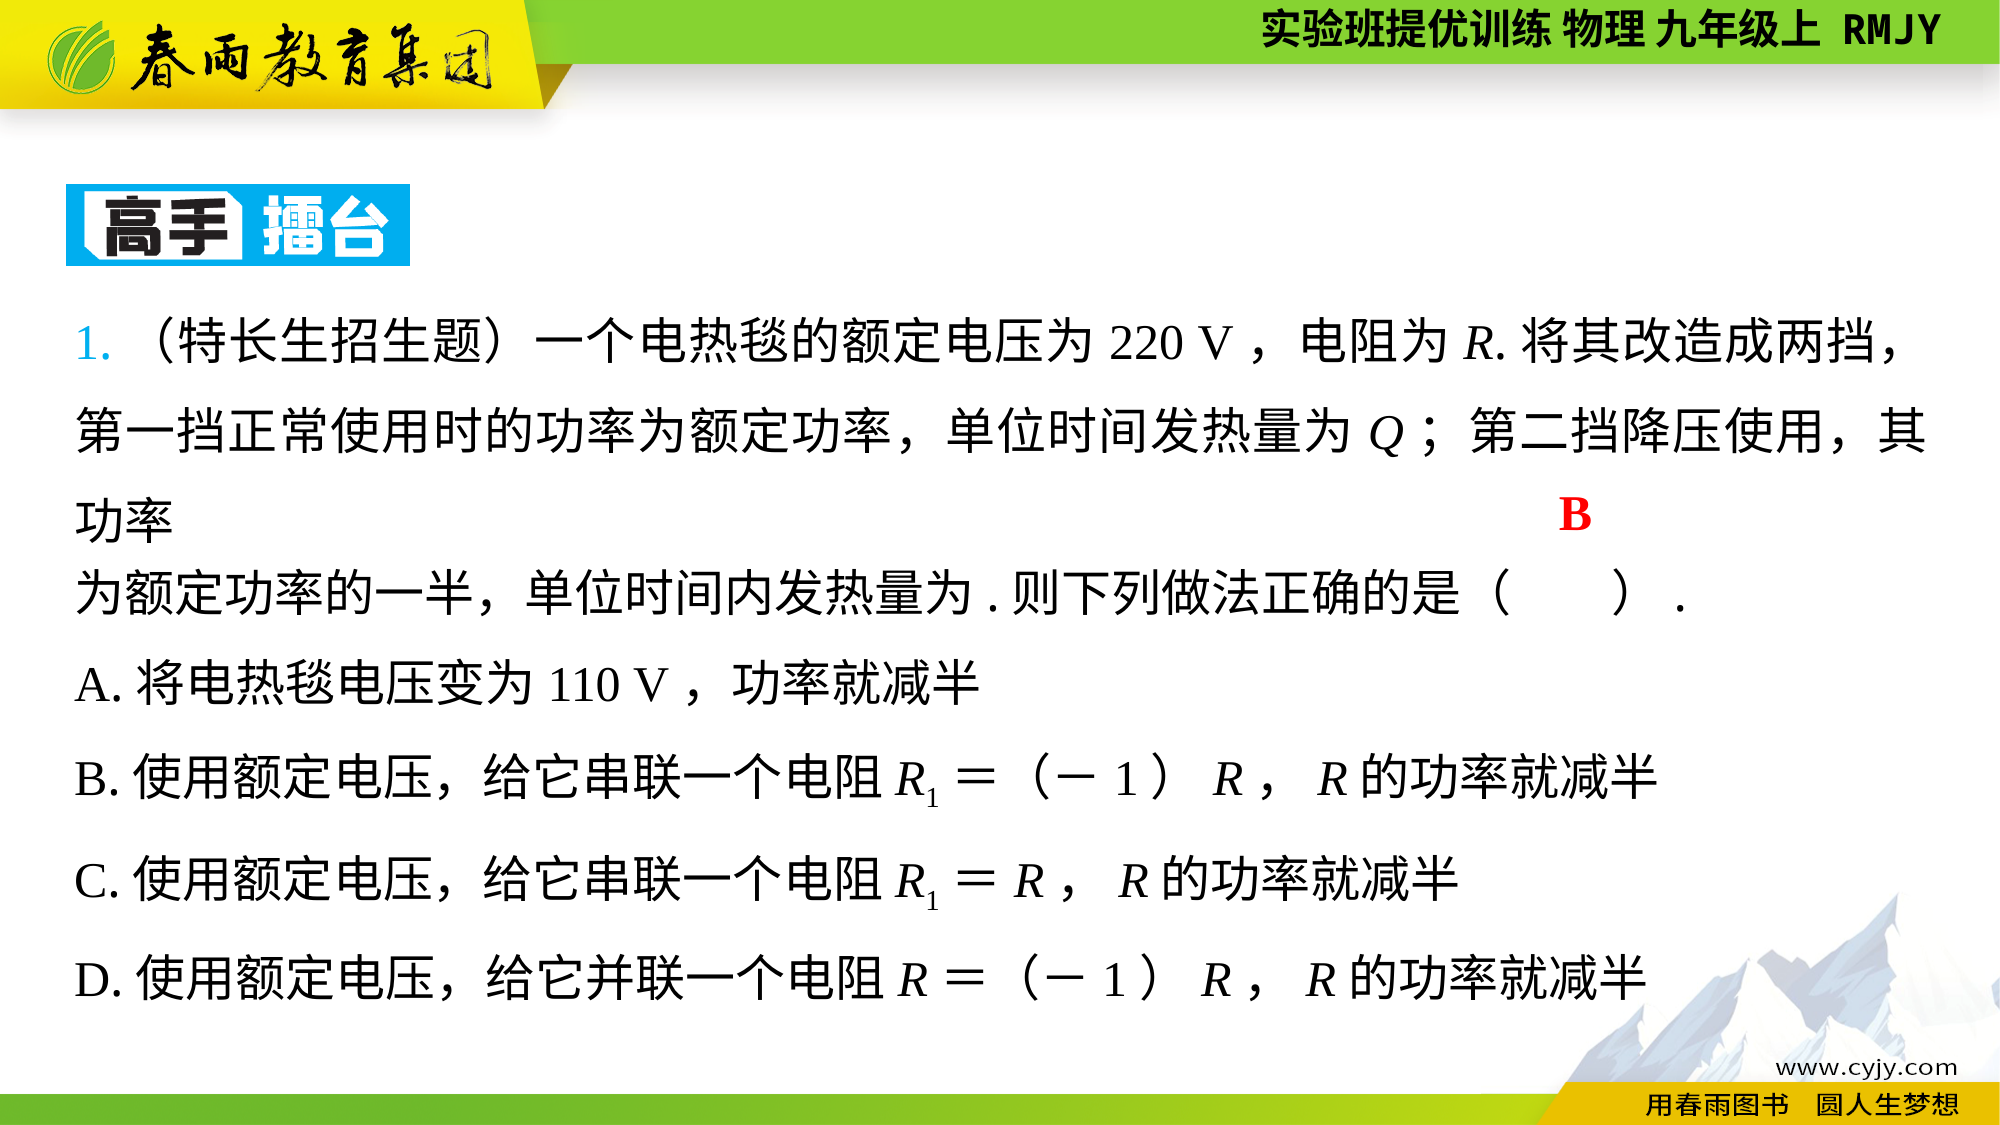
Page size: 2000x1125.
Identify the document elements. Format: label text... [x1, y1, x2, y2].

picture [0, 0, 2000, 1125]
text_box B [1544, 472, 1608, 548]
